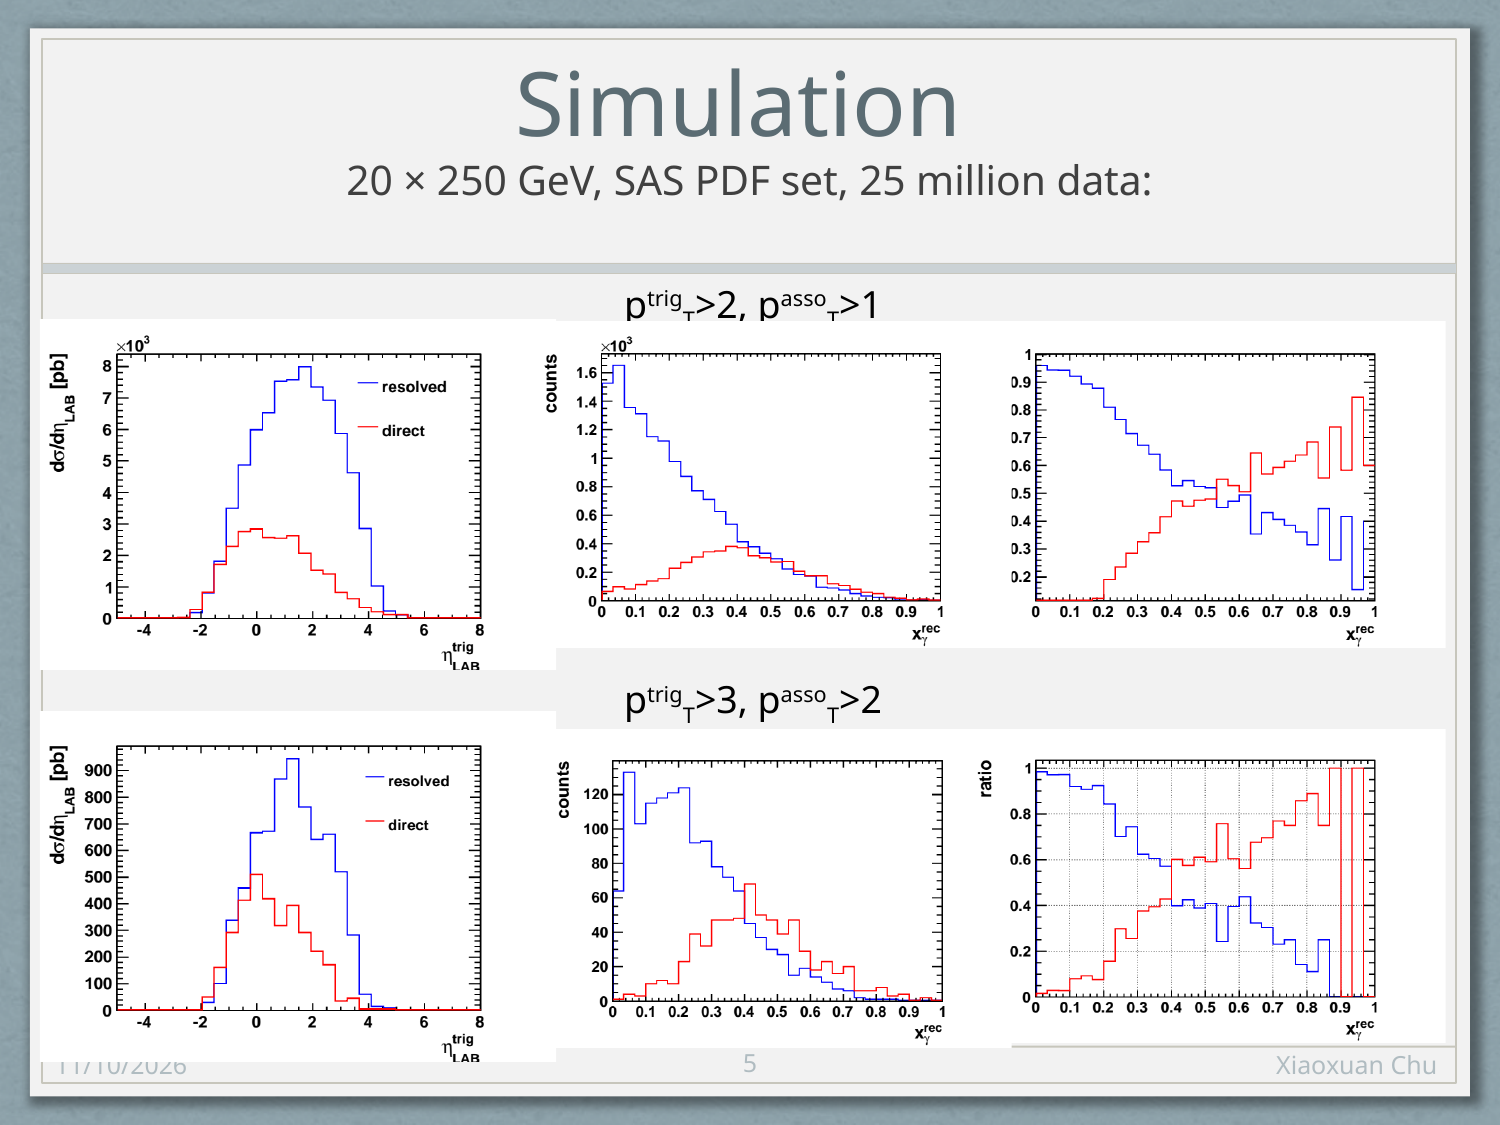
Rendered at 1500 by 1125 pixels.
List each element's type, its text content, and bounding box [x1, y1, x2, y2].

picture [39, 710, 1447, 1062]
slide_number 5 [687, 1059, 813, 1088]
text_box ptrigT>2, passoT>1 [542, 273, 964, 313]
picture [39, 319, 1447, 670]
footer Xiaoxuan Chu [977, 1050, 1453, 1088]
text_box ptrigT>3, passoT>2 [542, 669, 964, 722]
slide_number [39, 1070, 390, 1088]
text_box [963, 162, 995, 269]
title Simulation 20 × 250 GeV, SAS PDF set, 25 million data: [147, 40, 1353, 260]
